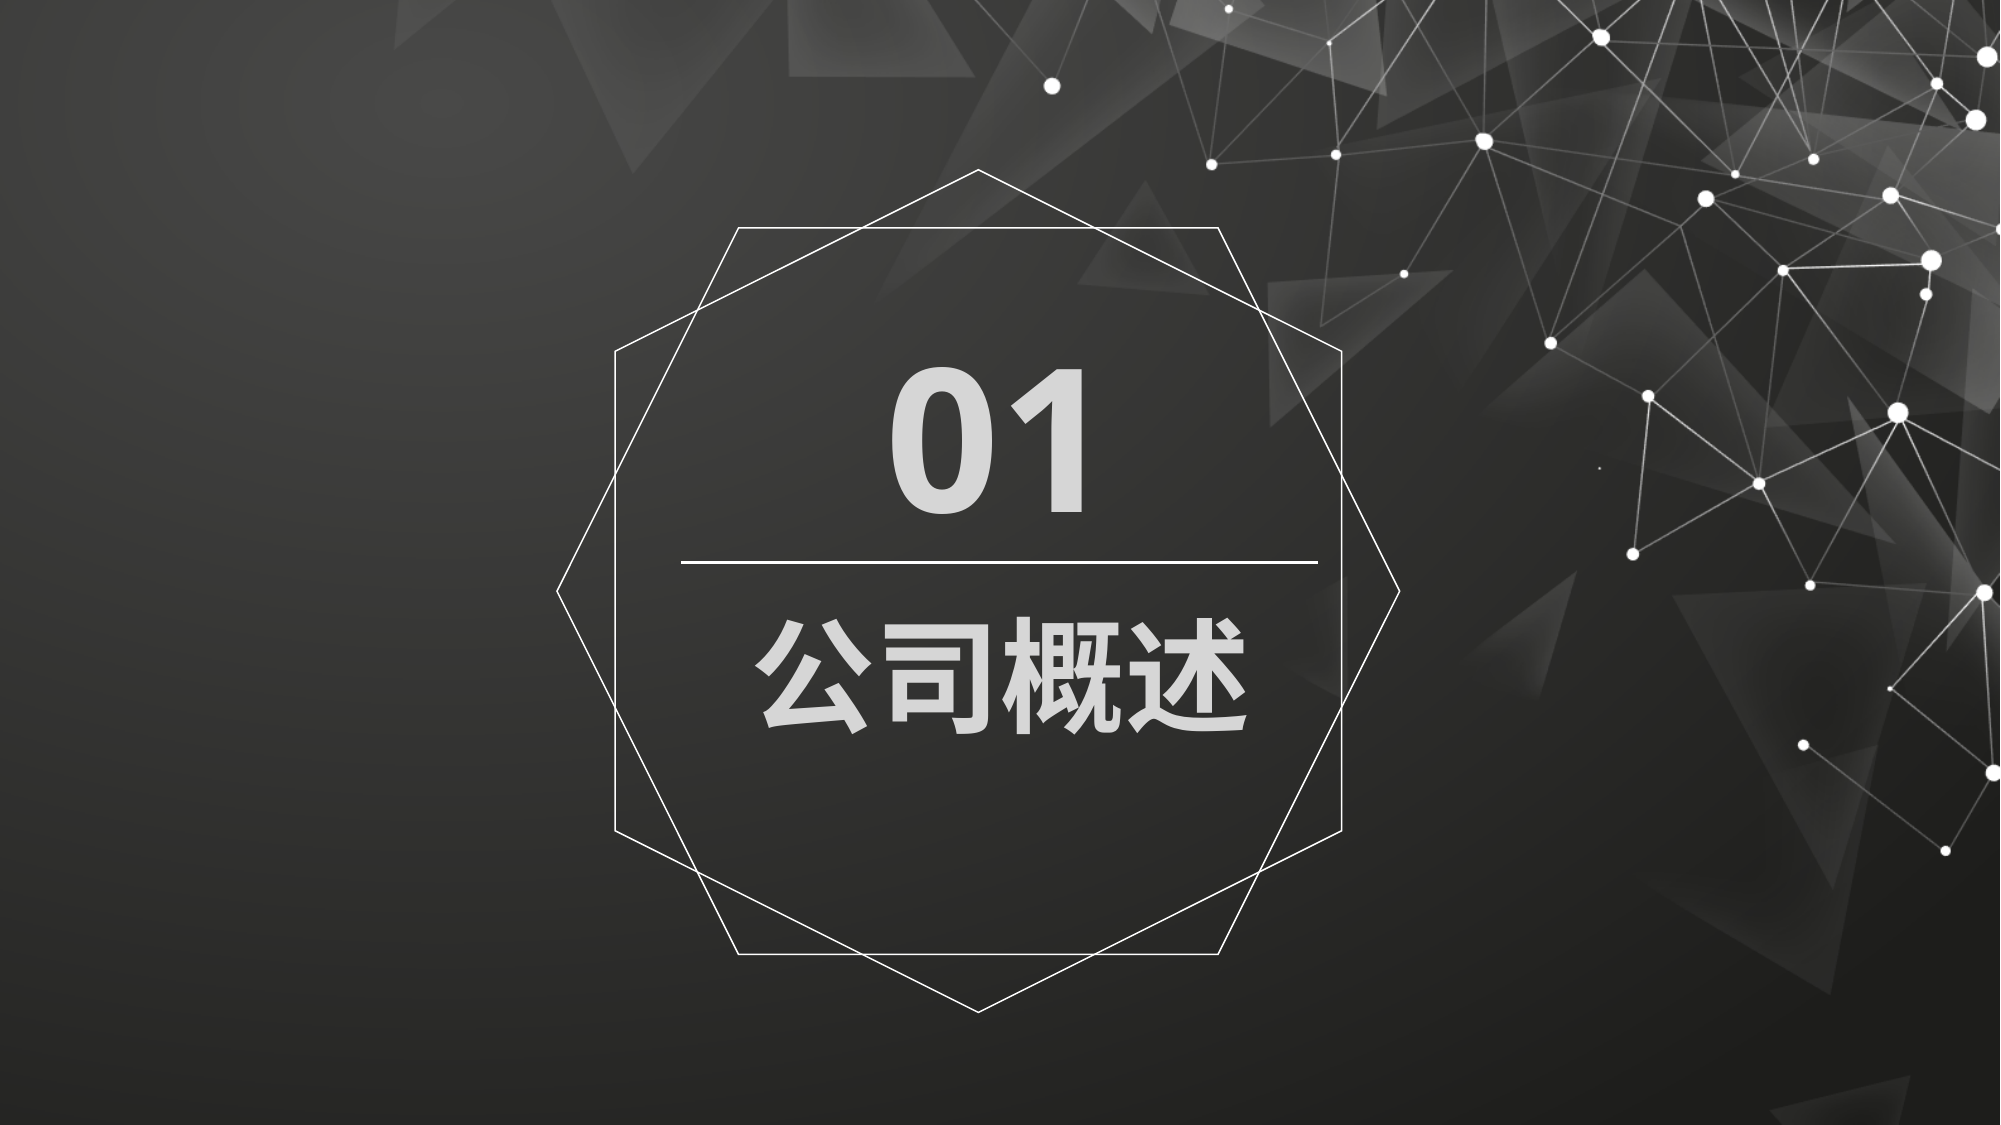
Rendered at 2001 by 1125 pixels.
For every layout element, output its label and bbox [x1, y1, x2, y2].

text_box [556, 169, 1400, 1013]
picture [0, 0, 2000, 1125]
